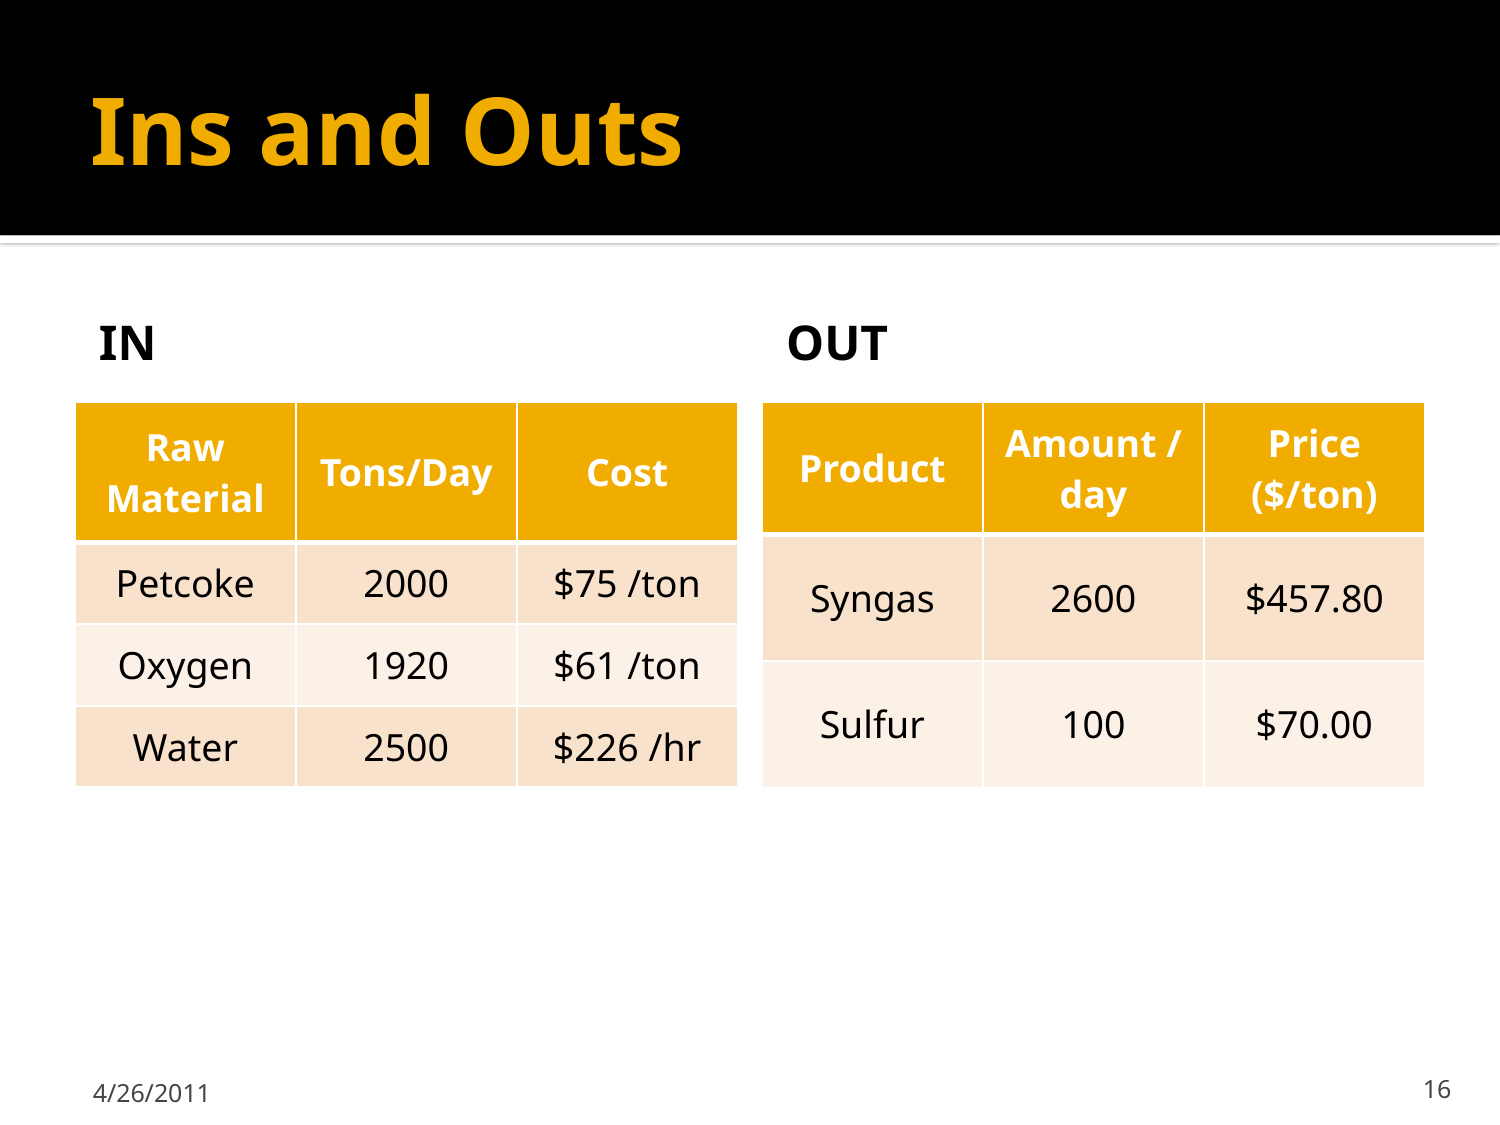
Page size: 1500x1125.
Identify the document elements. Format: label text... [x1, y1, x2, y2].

table_cell 1920 [297, 625, 516, 705]
list In [75, 278, 738, 396]
table_cell $75 /ton [518, 545, 737, 623]
table_cell $61 /ton [518, 625, 737, 705]
table_cell 2500 [297, 707, 516, 786]
table_header Cost [518, 403, 737, 540]
table_cell $70.00 [1205, 662, 1424, 787]
table_header Product [763, 403, 982, 532]
table_cell $457.80 [1205, 537, 1424, 660]
table_cell Syngas [763, 537, 982, 660]
table_header Tons/Day [297, 403, 516, 540]
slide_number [75, 1062, 425, 1108]
table_cell 100 [984, 662, 1203, 787]
slide_number 16 [1345, 1062, 1467, 1108]
table_cell Oxygen [76, 625, 295, 705]
title Ins and Outs [75, 24, 1425, 231]
table_header Price ($/ton) [1205, 403, 1424, 532]
table_cell Petcoke [76, 545, 295, 623]
table_cell Sulfur [763, 662, 982, 787]
table_header Raw Material [76, 403, 295, 540]
list Out [761, 278, 1425, 396]
table_cell Water [76, 707, 295, 786]
table_header Amount /day [984, 403, 1203, 532]
table_cell 2600 [984, 537, 1203, 660]
table_cell 2000 [297, 545, 516, 623]
table_cell $226 /hr [518, 707, 737, 786]
